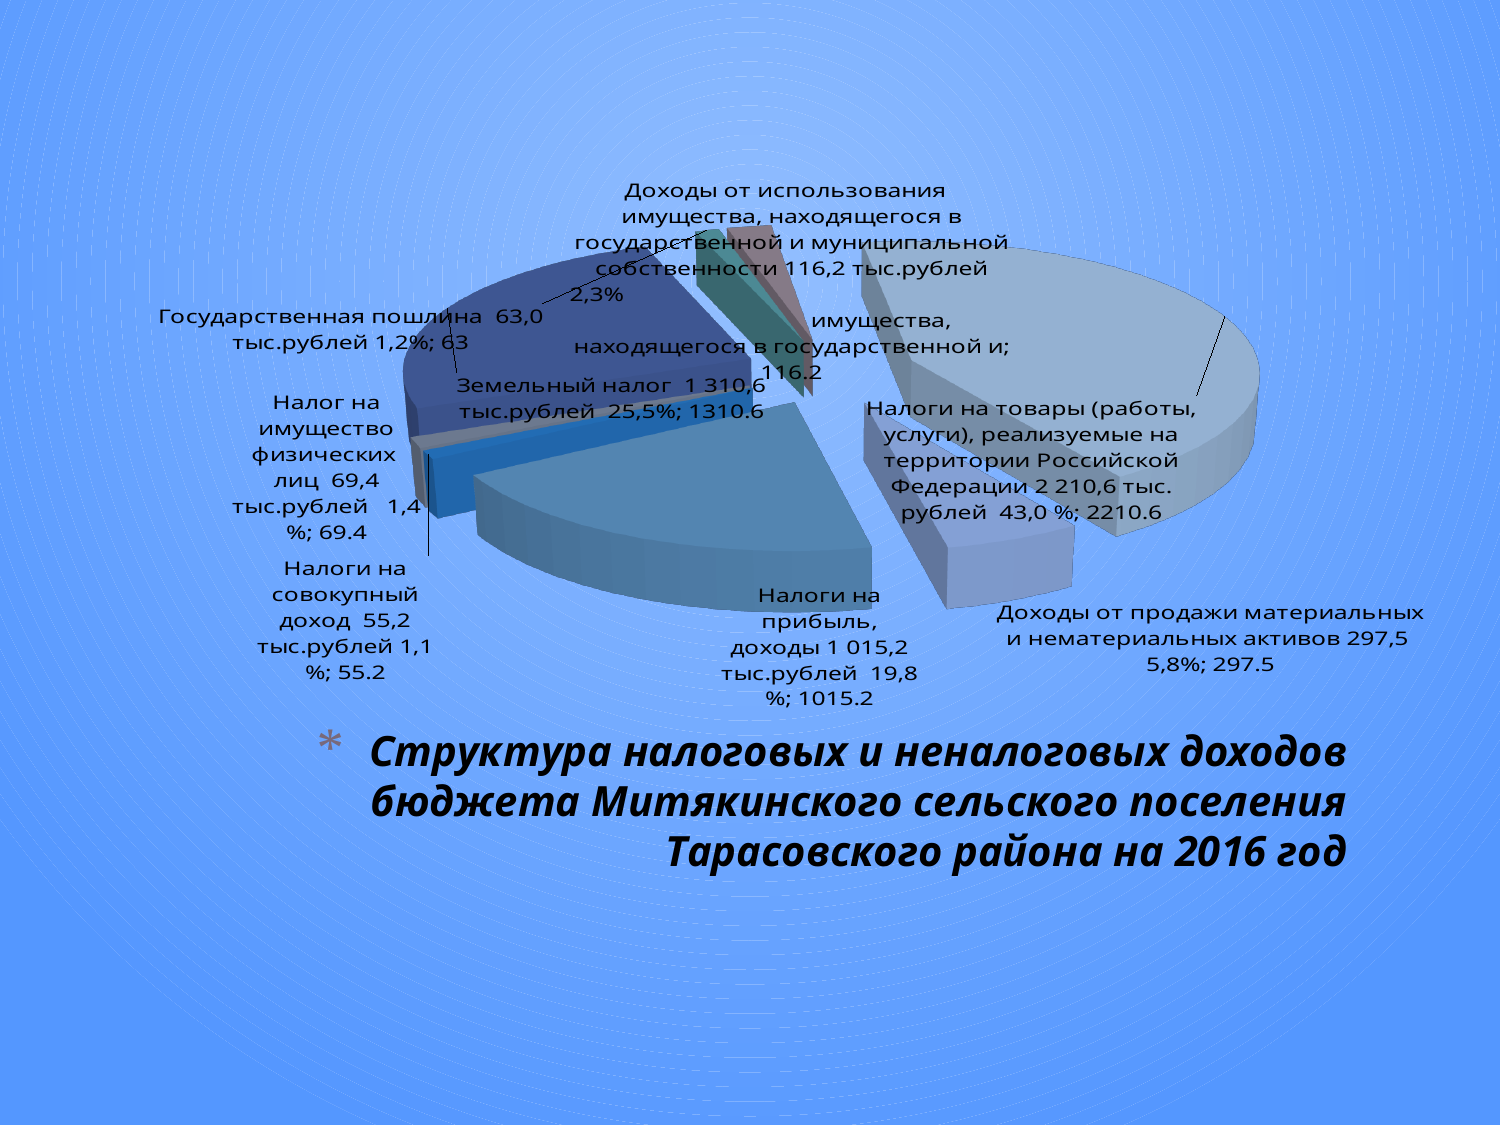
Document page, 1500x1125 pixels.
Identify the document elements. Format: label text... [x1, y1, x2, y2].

title Структура налоговых и неналоговых доходов бюджета Митякинского сельского поселения Тарасовского района на 2016 год [294, 736, 1363, 905]
chart [88, 18, 1439, 729]
